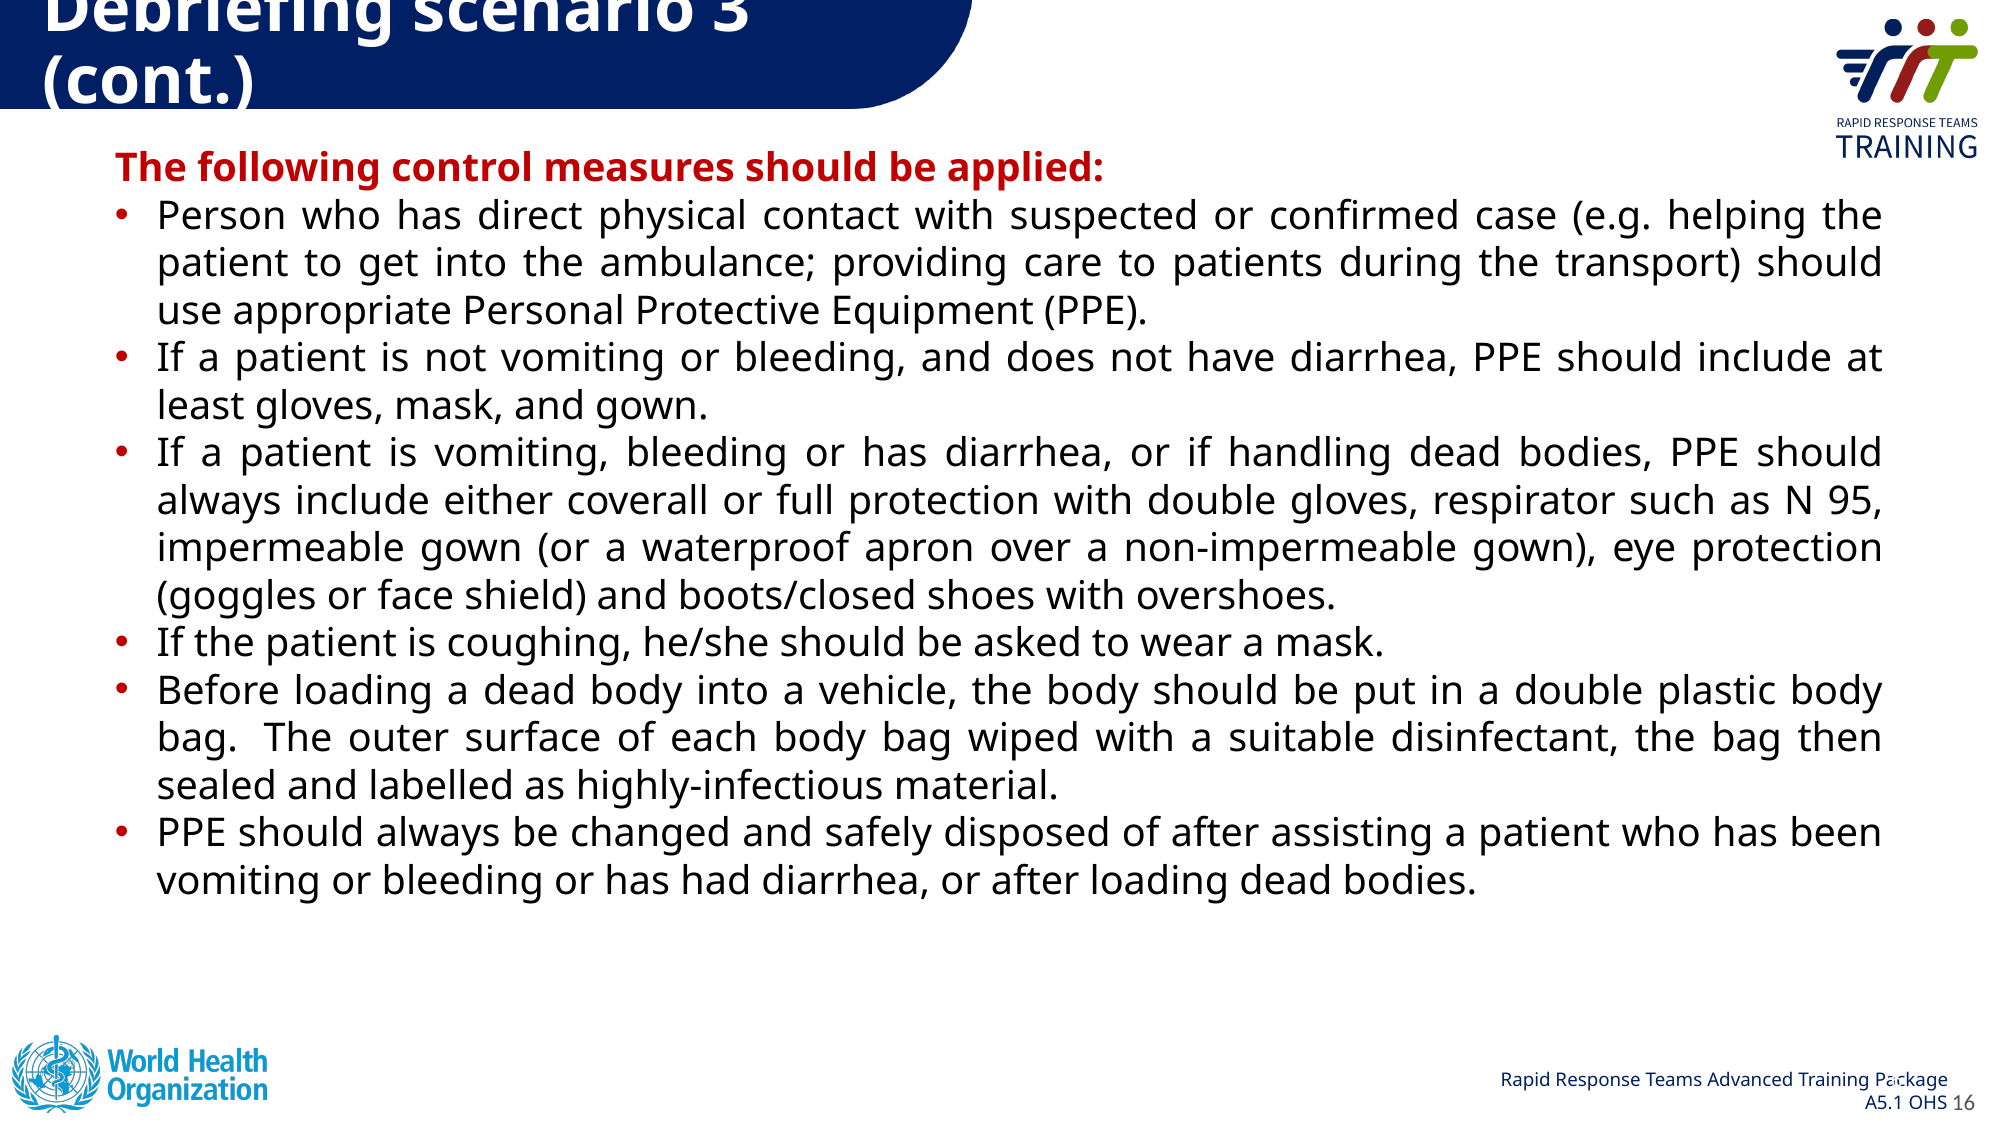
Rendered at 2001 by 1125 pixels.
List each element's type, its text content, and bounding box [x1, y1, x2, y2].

slide_number 16 [1882, 1037, 1922, 1082]
title Debriefing scenario 3 (cont.) [34, 0, 935, 100]
picture [1835, 19, 1978, 167]
picture [12, 1083, 48, 1113]
picture [0, 0, 973, 109]
picture [12, 1035, 267, 1113]
picture [58, 1050, 64, 1058]
text_box The following control measures should be applied: Person who has direct physical contact with suspected or confirmed case (e.g. helping the patient to get into the ambulance; providing care to patients during the transport) should use appropriate Personal Protective Equipment (PPE). If a patient is not vomiting or bleeding, and does not have diarrhea, PPE should include at least gloves, mask, and gown. If a patient is vomiting, bleeding or has diarrhea, or if handling dead bodies, PPE should always include either coverall or full protection with double gloves, respirator such as N 95, impermeable gown (or a waterproof apron over a non-impermeable gown), eye protection (goggles or face shield) and boots/closed shoes with overshoes. If the patient is coughing, he/she should be asked to wear a mask. Before loading a dead body into a vehicle, the body should be put in a double plastic body bag. The outer surface of each body bag wiped with a suitable disinfectant, the bag then sealed and labelled as highly-infectious material. PPE should always be changed and safely disposed of after assisting a patient who has been vomiting or bleeding or has had diarrhea, or after loading dead bodies. [107, 134, 1893, 910]
